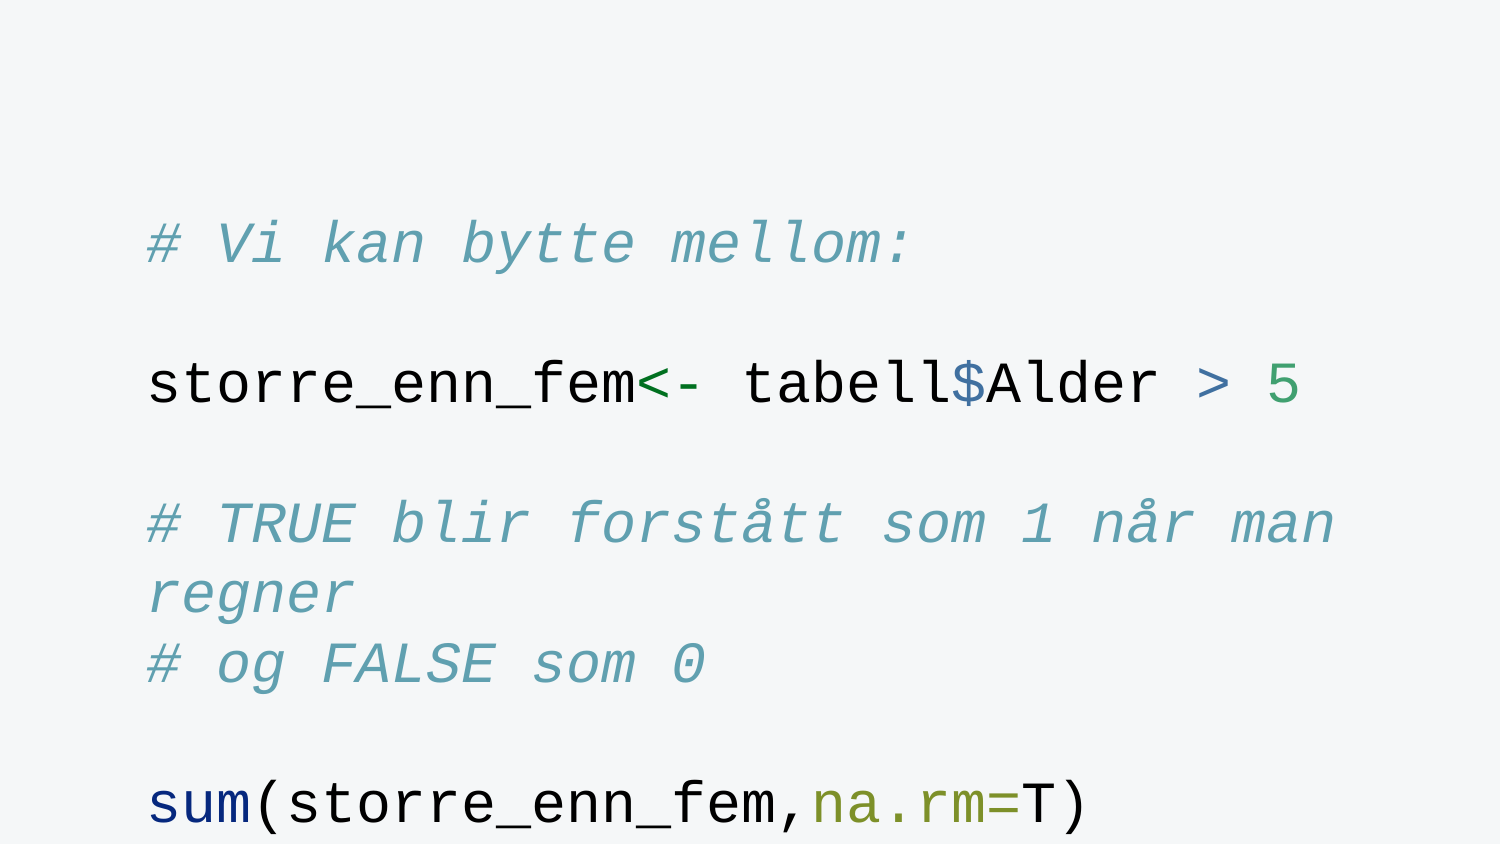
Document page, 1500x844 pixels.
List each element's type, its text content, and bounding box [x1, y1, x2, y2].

list # Vi kan bytte mellom: storre_enn_fem<- tabell$Alder > 5 # TRUE blir forstått som 1 når man regner # og FALSE som 0 sum(storre_enn_fem,na.rm=T) [75, 196, 1425, 754]
